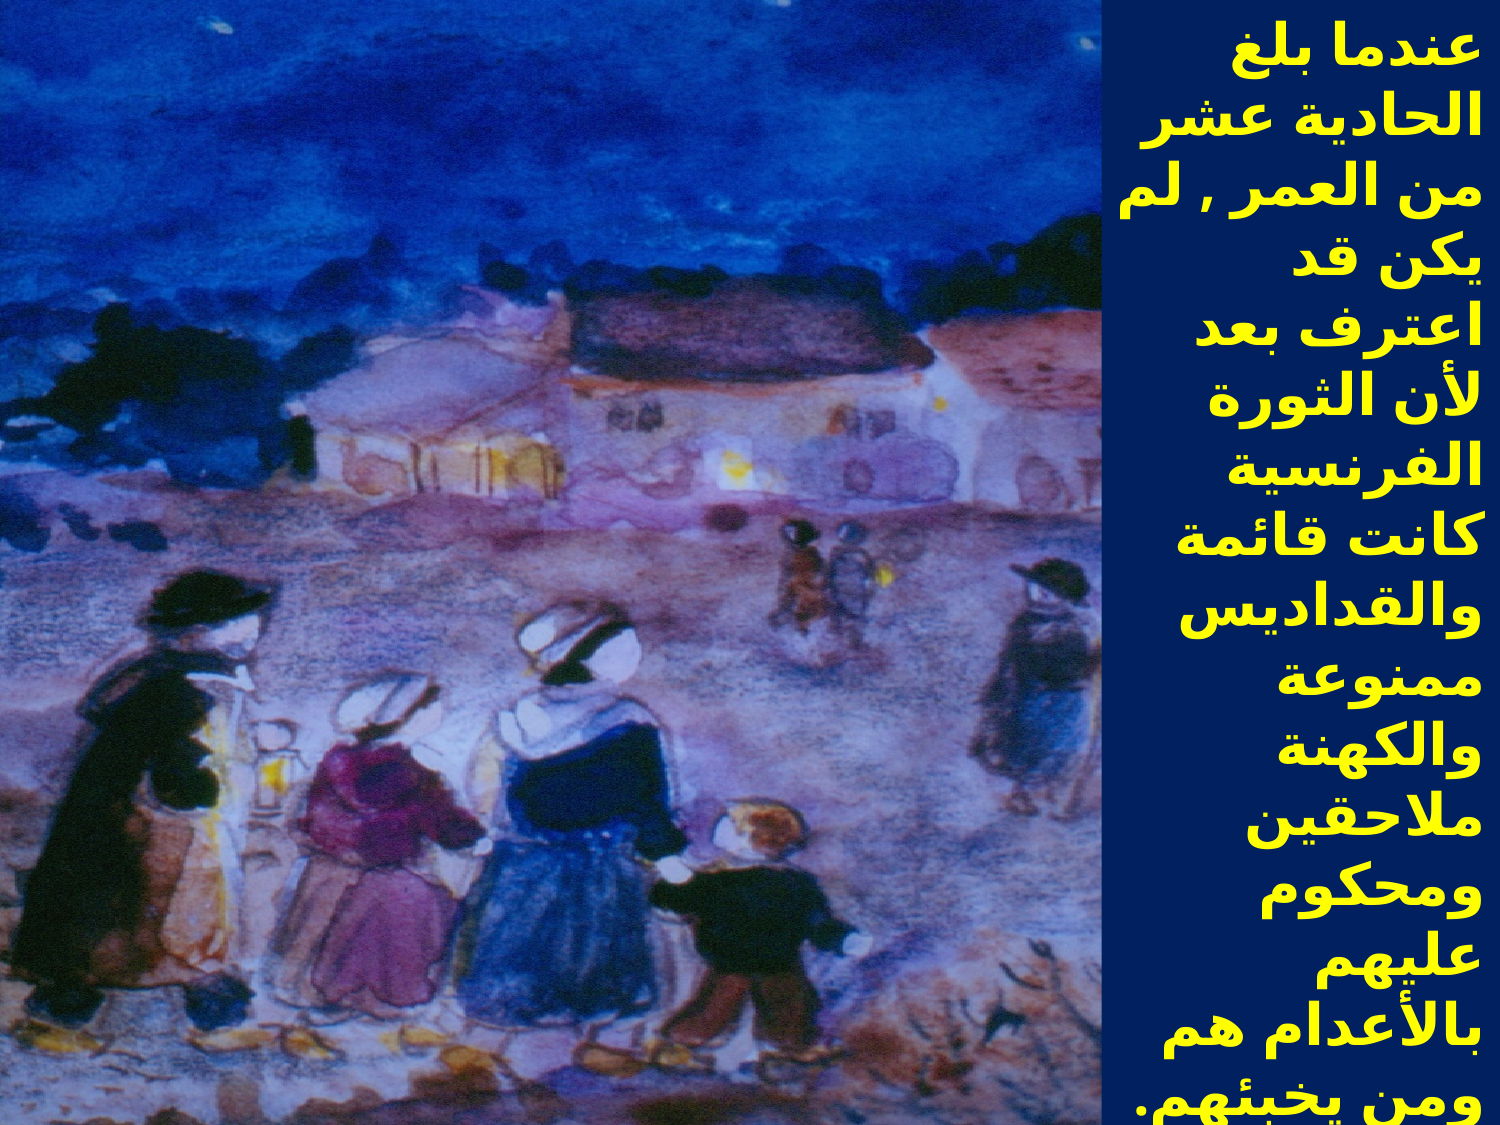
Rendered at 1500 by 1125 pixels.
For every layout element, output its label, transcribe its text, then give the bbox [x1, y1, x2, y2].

text_box عندما بلغ الحادية عشر من العمر , لم يكن قد اعترف بعد لأن الثورة الفرنسية كانت قائمة والقداديس ممنوعة والكهنة ملاحقين ومحكوم عليهم بالأعدام هم ومن يخبئهم. فكان الكهنة اللذين استطاعوا الهرب مختبئين في المزارع المنعزلة يقيمون القداديس فيها. [1103, 0, 1500, 1125]
picture [0, 0, 1102, 1125]
